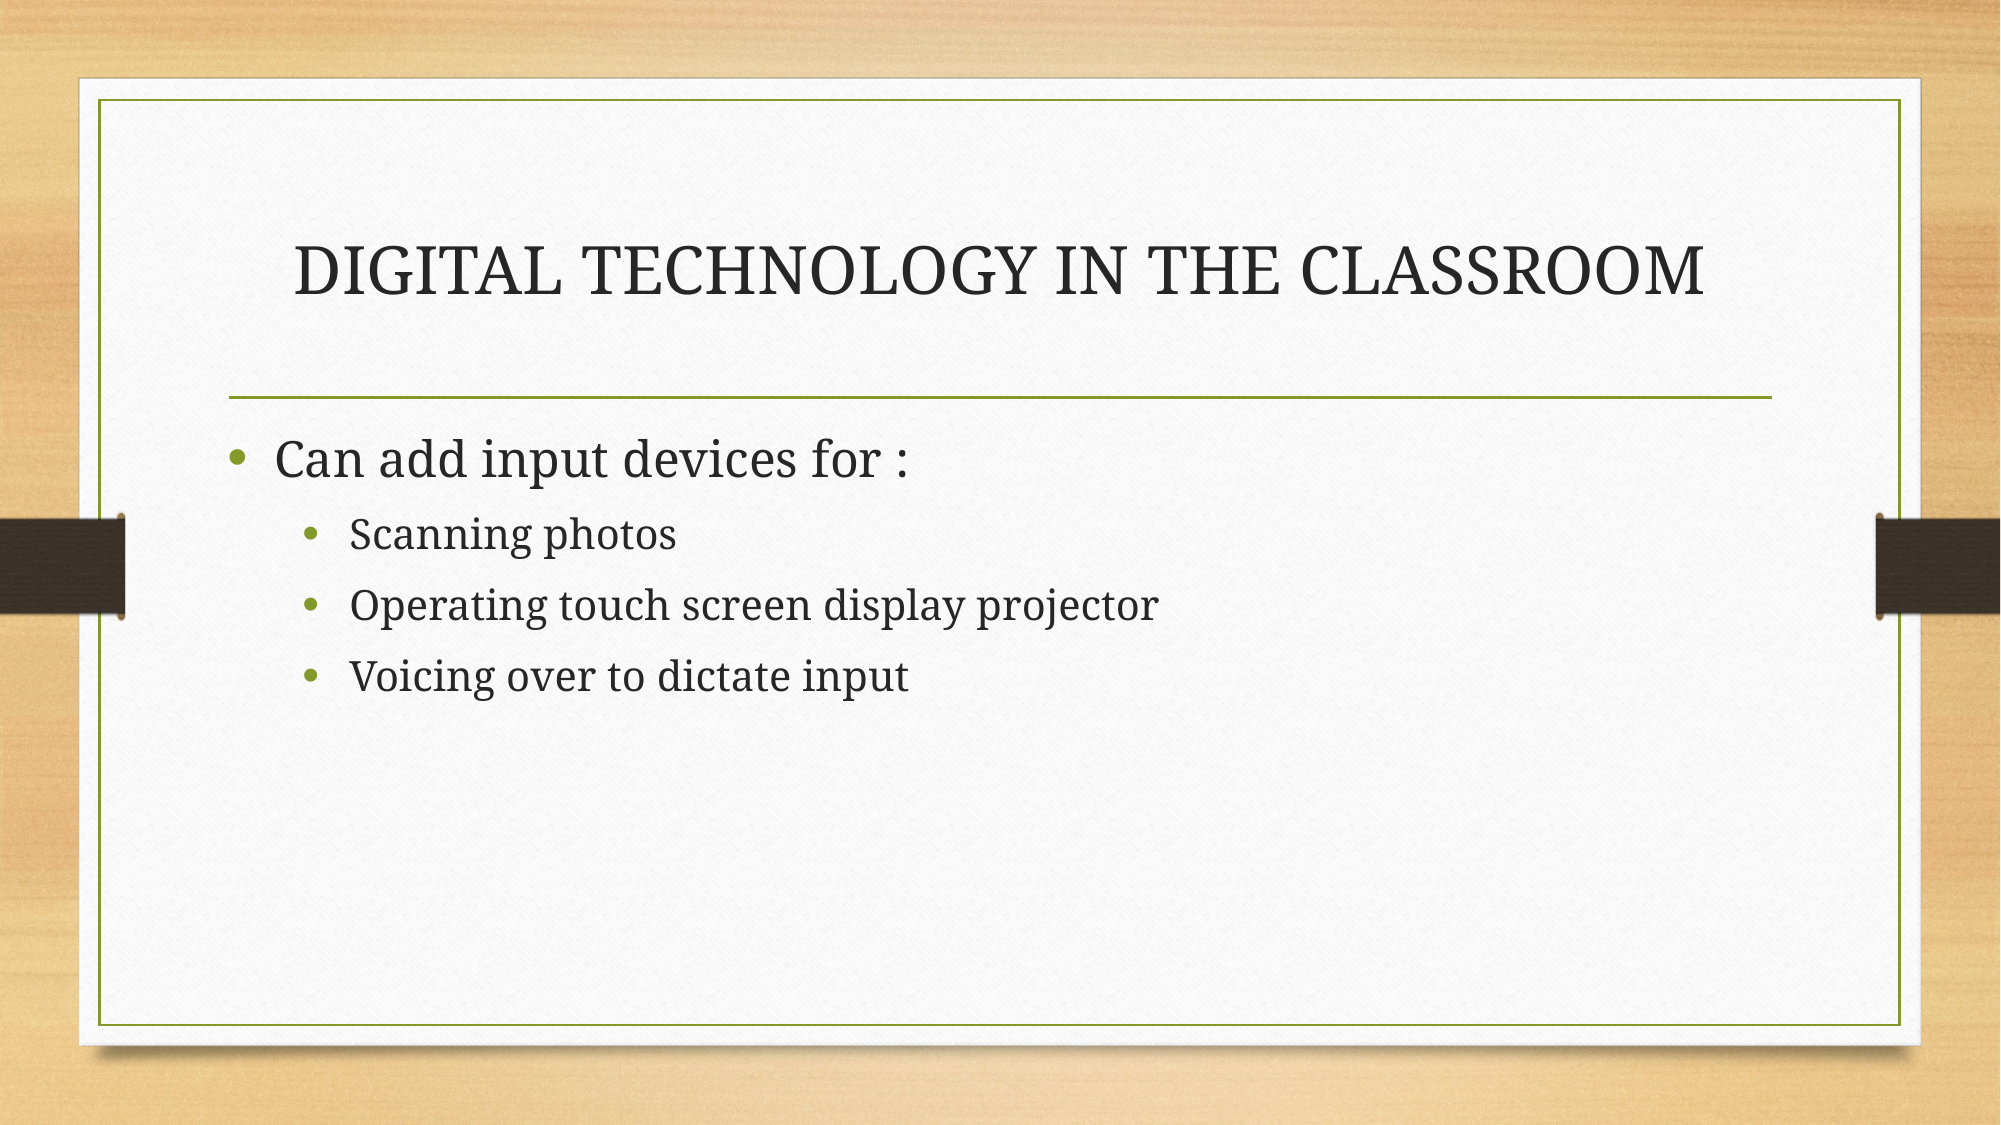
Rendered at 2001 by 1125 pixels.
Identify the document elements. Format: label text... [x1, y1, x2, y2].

list Can add input devices for : Scanning photos Operating touch screen display projector Voicing over to dictate input [212, 419, 1788, 964]
picture [0, 0, 2001, 1125]
title DIGITAL TECHNOLOGY IN THE CLASSROOM [212, 161, 1788, 375]
